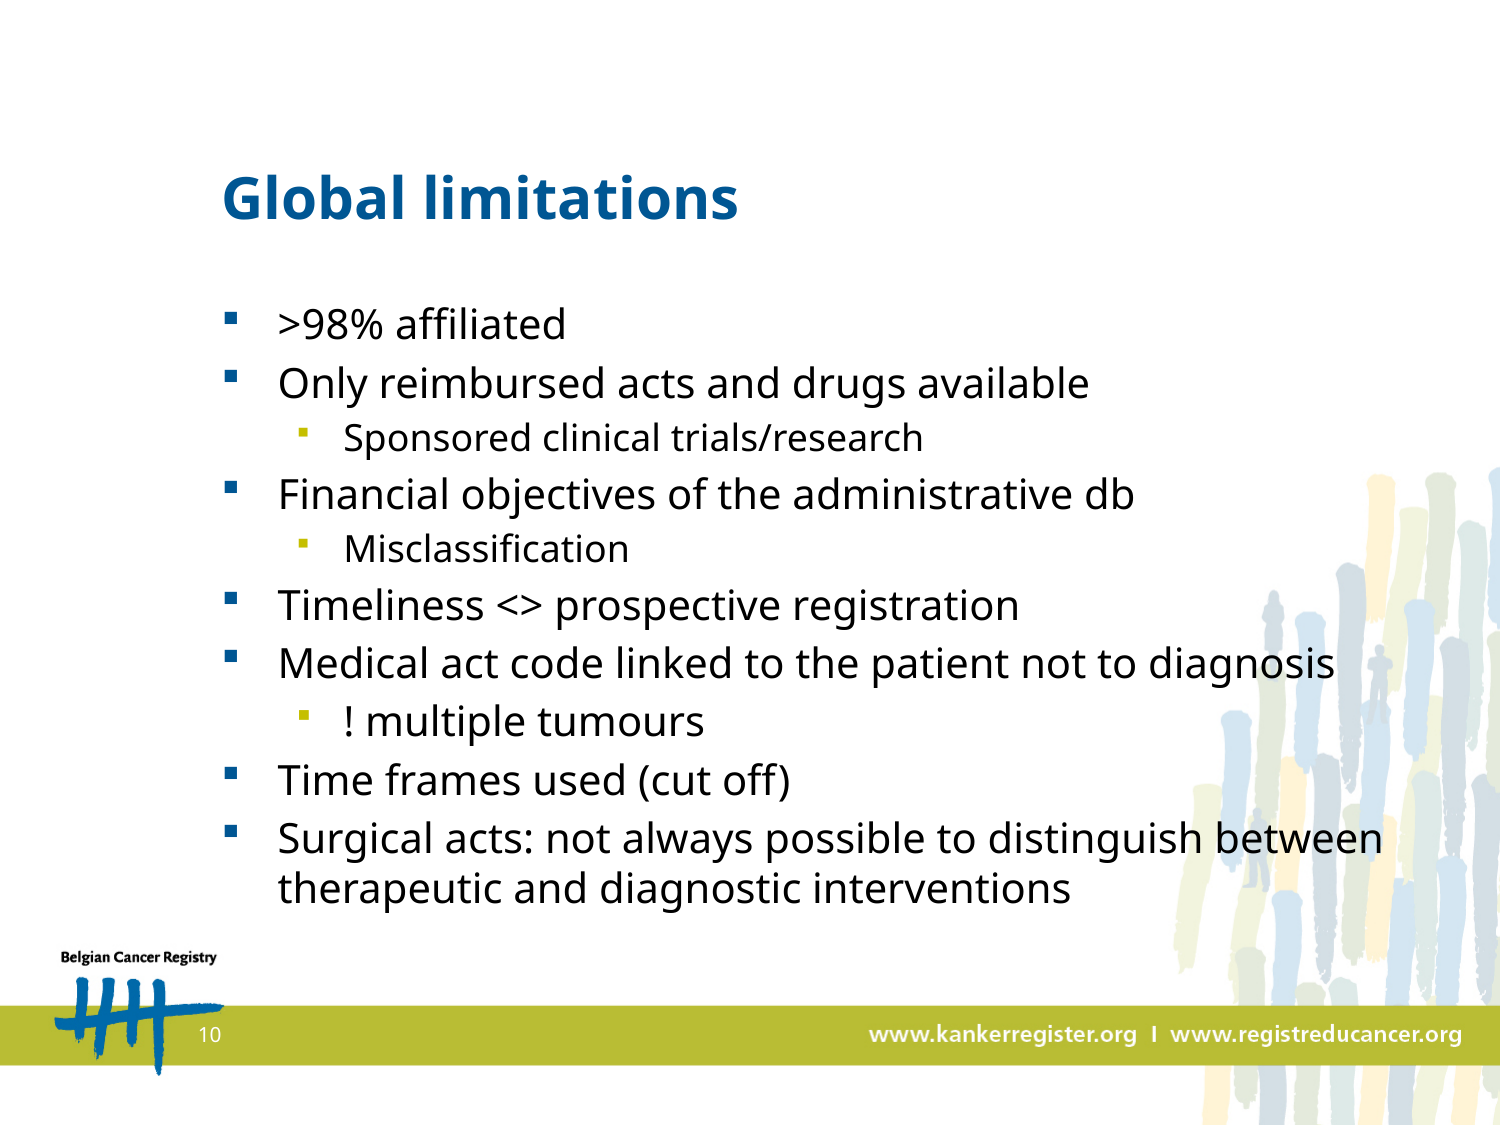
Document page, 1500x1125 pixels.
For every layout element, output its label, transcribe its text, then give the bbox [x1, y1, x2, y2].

title Global limitations [206, 137, 1425, 256]
list >98% affiliated Only reimbursed acts and drugs available Sponsored clinical trials/research Financial objectives of the administrative db Misclassification Timeliness <> prospective registration Medical act code linked to the patient not to diagnosis ! multiple tumours Time frames used (cut off) Surgical acts: not always possible to distinguish between therapeutic and diagnostic interventions [206, 290, 1447, 1012]
picture [0, 0, 1500, 1125]
